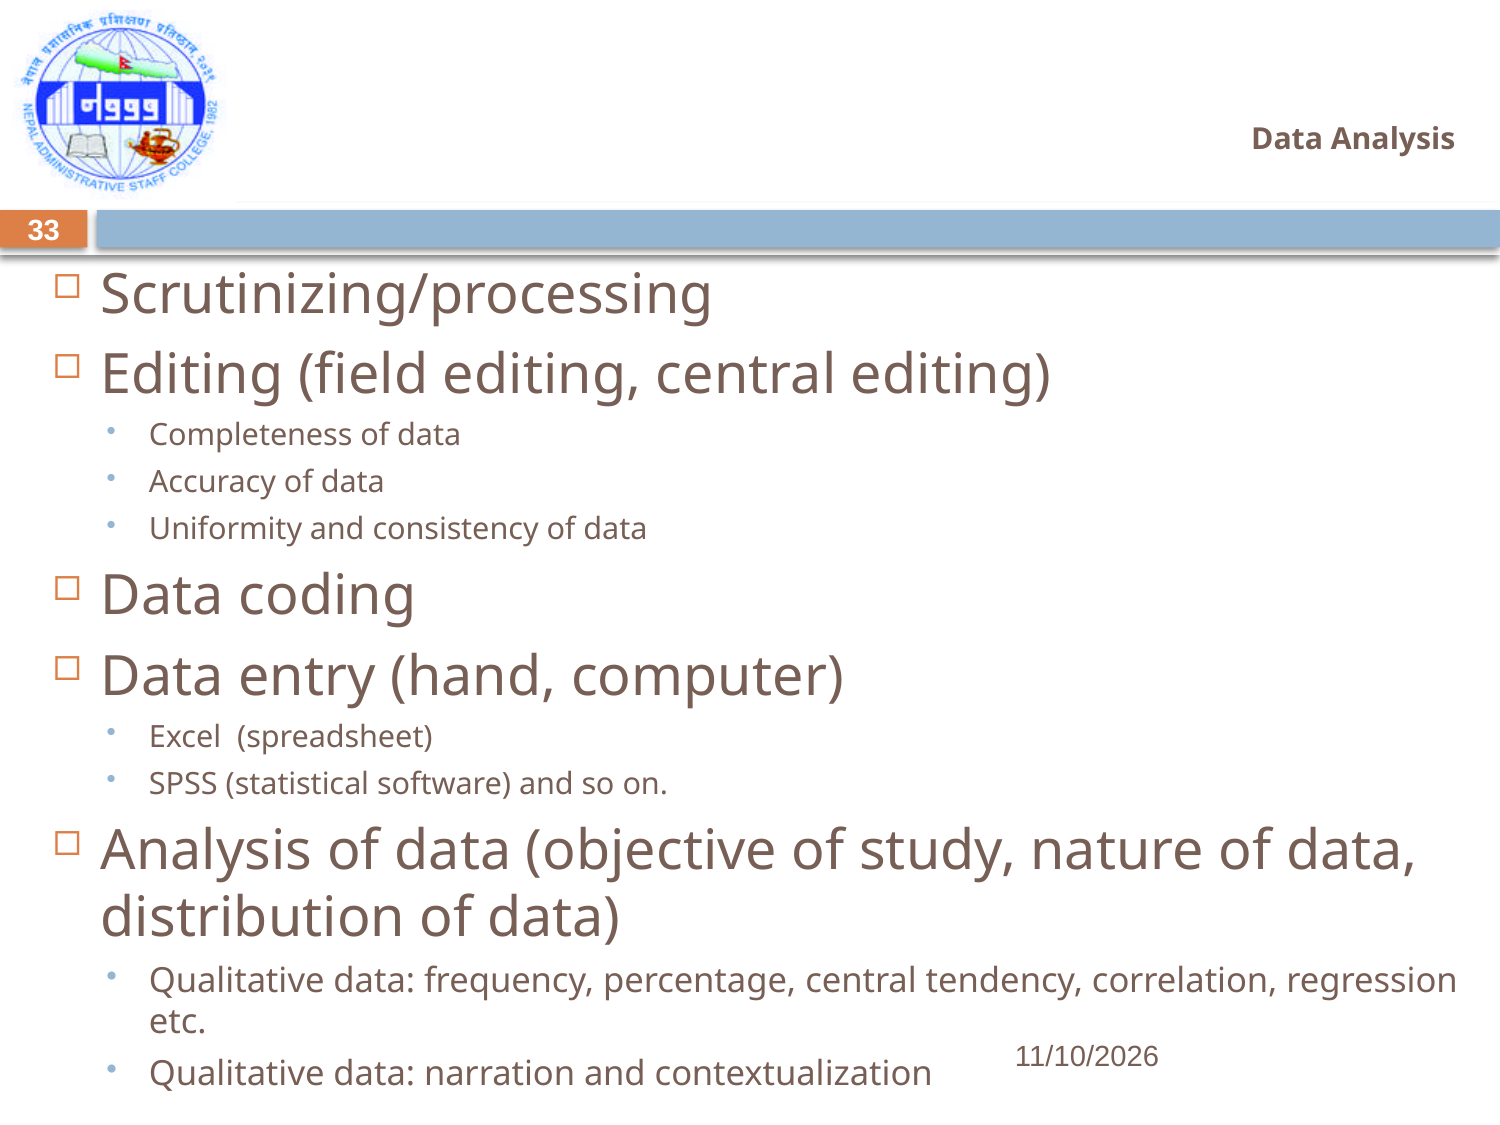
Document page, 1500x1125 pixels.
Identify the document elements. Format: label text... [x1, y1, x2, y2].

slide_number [999, 1025, 1438, 1085]
list Scrutinizing/processing Editing (field editing, central editing) Completeness of data Accuracy of data Uniformity and consistency of data Data coding Data entry (hand, computer) Excel (spreadsheet) SPSS (statistical software) and so on. Analysis of data (objective of study, nature of data, distribution of data) Qualitative data: frequency, percentage, central tendency, correlation, regression etc. Qualitative data: narration and contextualization [37, 249, 1475, 1100]
picture [1, 0, 236, 208]
slide_number 33 [0, 208, 88, 249]
title Data Analysis [218, 75, 1471, 200]
